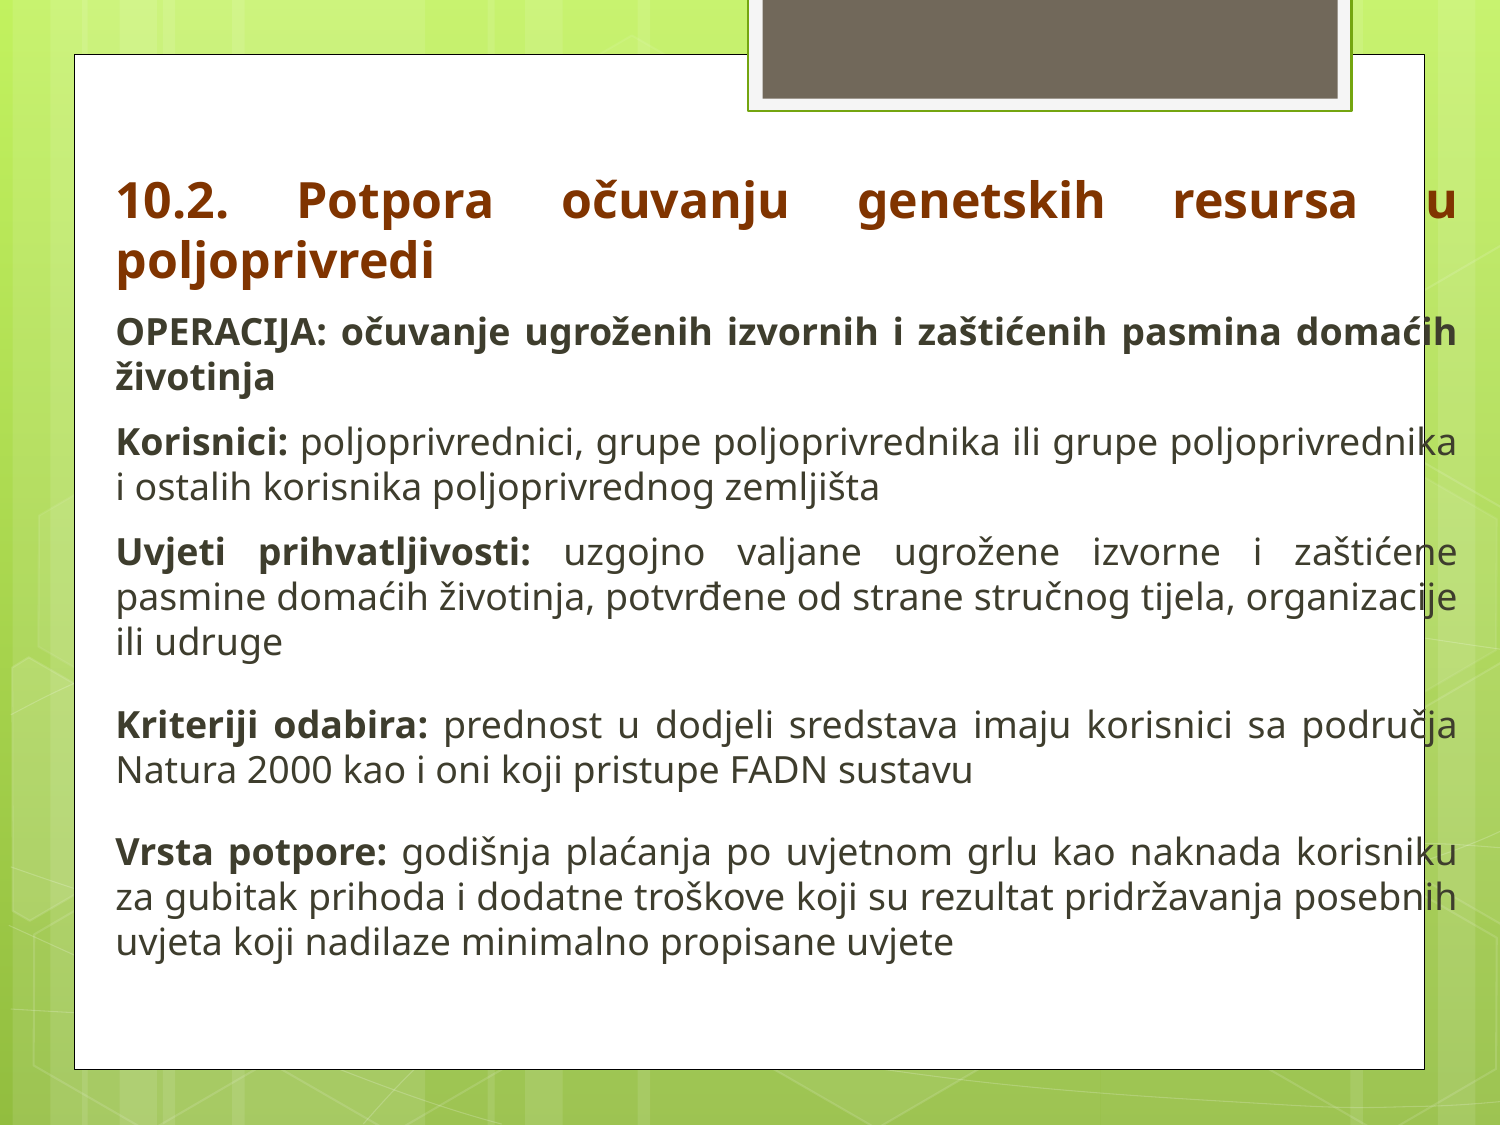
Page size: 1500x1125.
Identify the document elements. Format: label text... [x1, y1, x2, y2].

list 10.2. Potpora očuvanju genetskih resursa u poljoprivredi OPERACIJA: očuvanje ugroženih izvornih i zaštićenih pasmina domaćih životinja Korisnici: poljoprivrednici, grupe poljoprivrednika ili grupe poljoprivrednika i ostalih korisnika poljoprivrednog zemljišta Uvjeti prihvatljivosti: uzgojno valjane ugrožene izvorne i zaštićene pasmine domaćih životinja, potvrđene od strane stručnog tijela, organizacije ili udruge Kriteriji odabira: prednost u dodjeli sredstava imaju korisnici sa područja Natura 2000 kao i oni koji pristupe FADN sustavu Vrsta potpore: godišnja plaćanja po uvjetnom grlu kao naknada korisniku za gubitak prihoda i dodatne troškove koji su rezultat pridržavanja posebnih uvjeta koji nadilaze minimalno propisane uvjete [100, 160, 1474, 1071]
